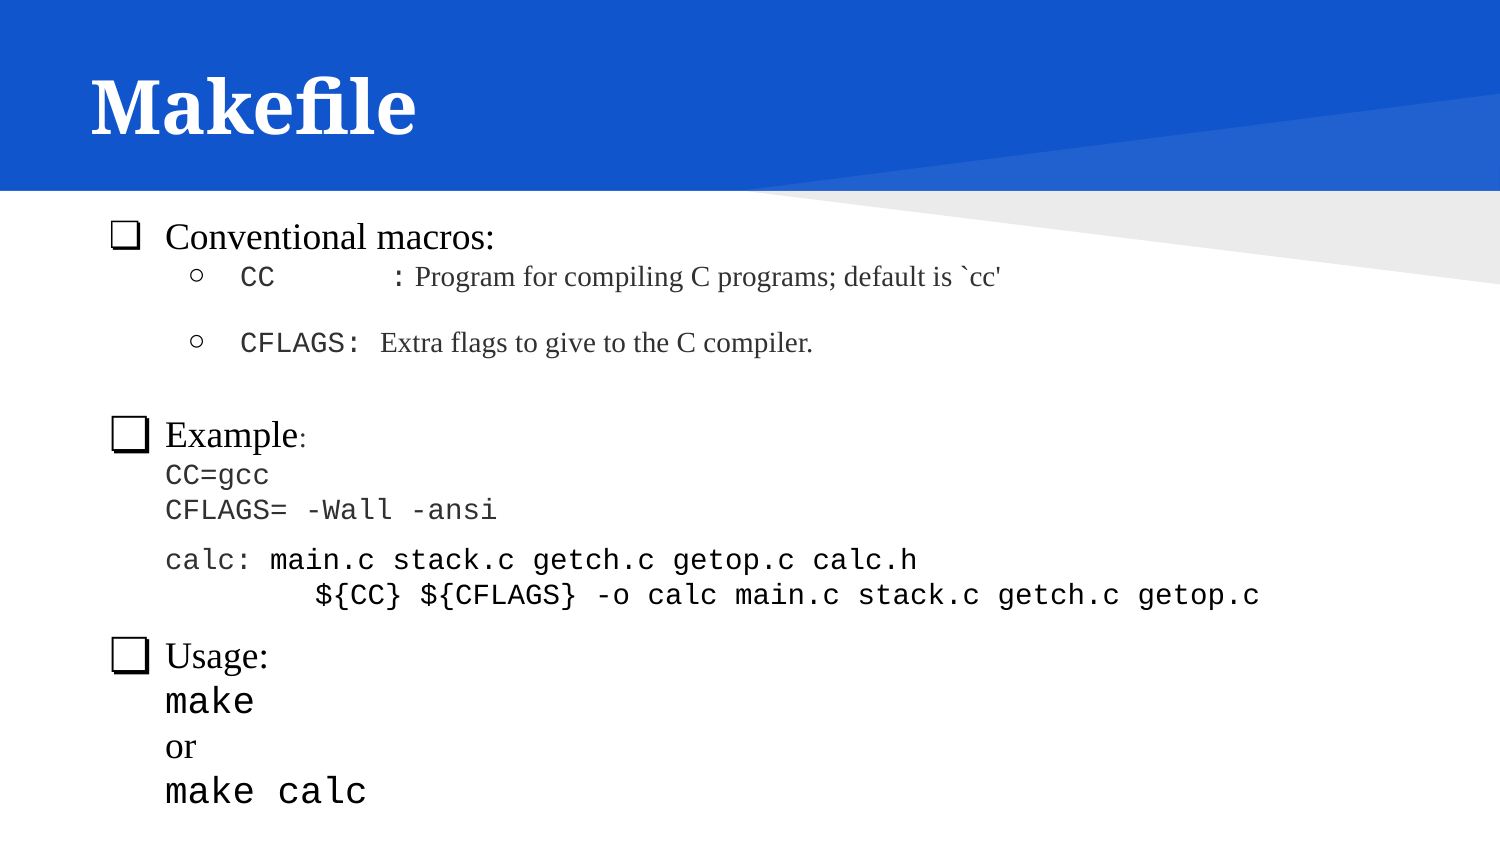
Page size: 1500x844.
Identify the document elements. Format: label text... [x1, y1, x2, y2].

list Conventional macros: CC : Program for compiling C programs; default is `cc' CFLAGS: Extra flags to give to the C compiler. Example: CC=gcc CFLAGS= -Wall -ansi calc: main.c stack.c getch.c getop.c calc.h ${CC} ${CFLAGS} -o calc main.c stack.c getch.c getop.c Usage: make or make calc [75, 196, 1425, 808]
title Makefile [75, 33, 1425, 175]
